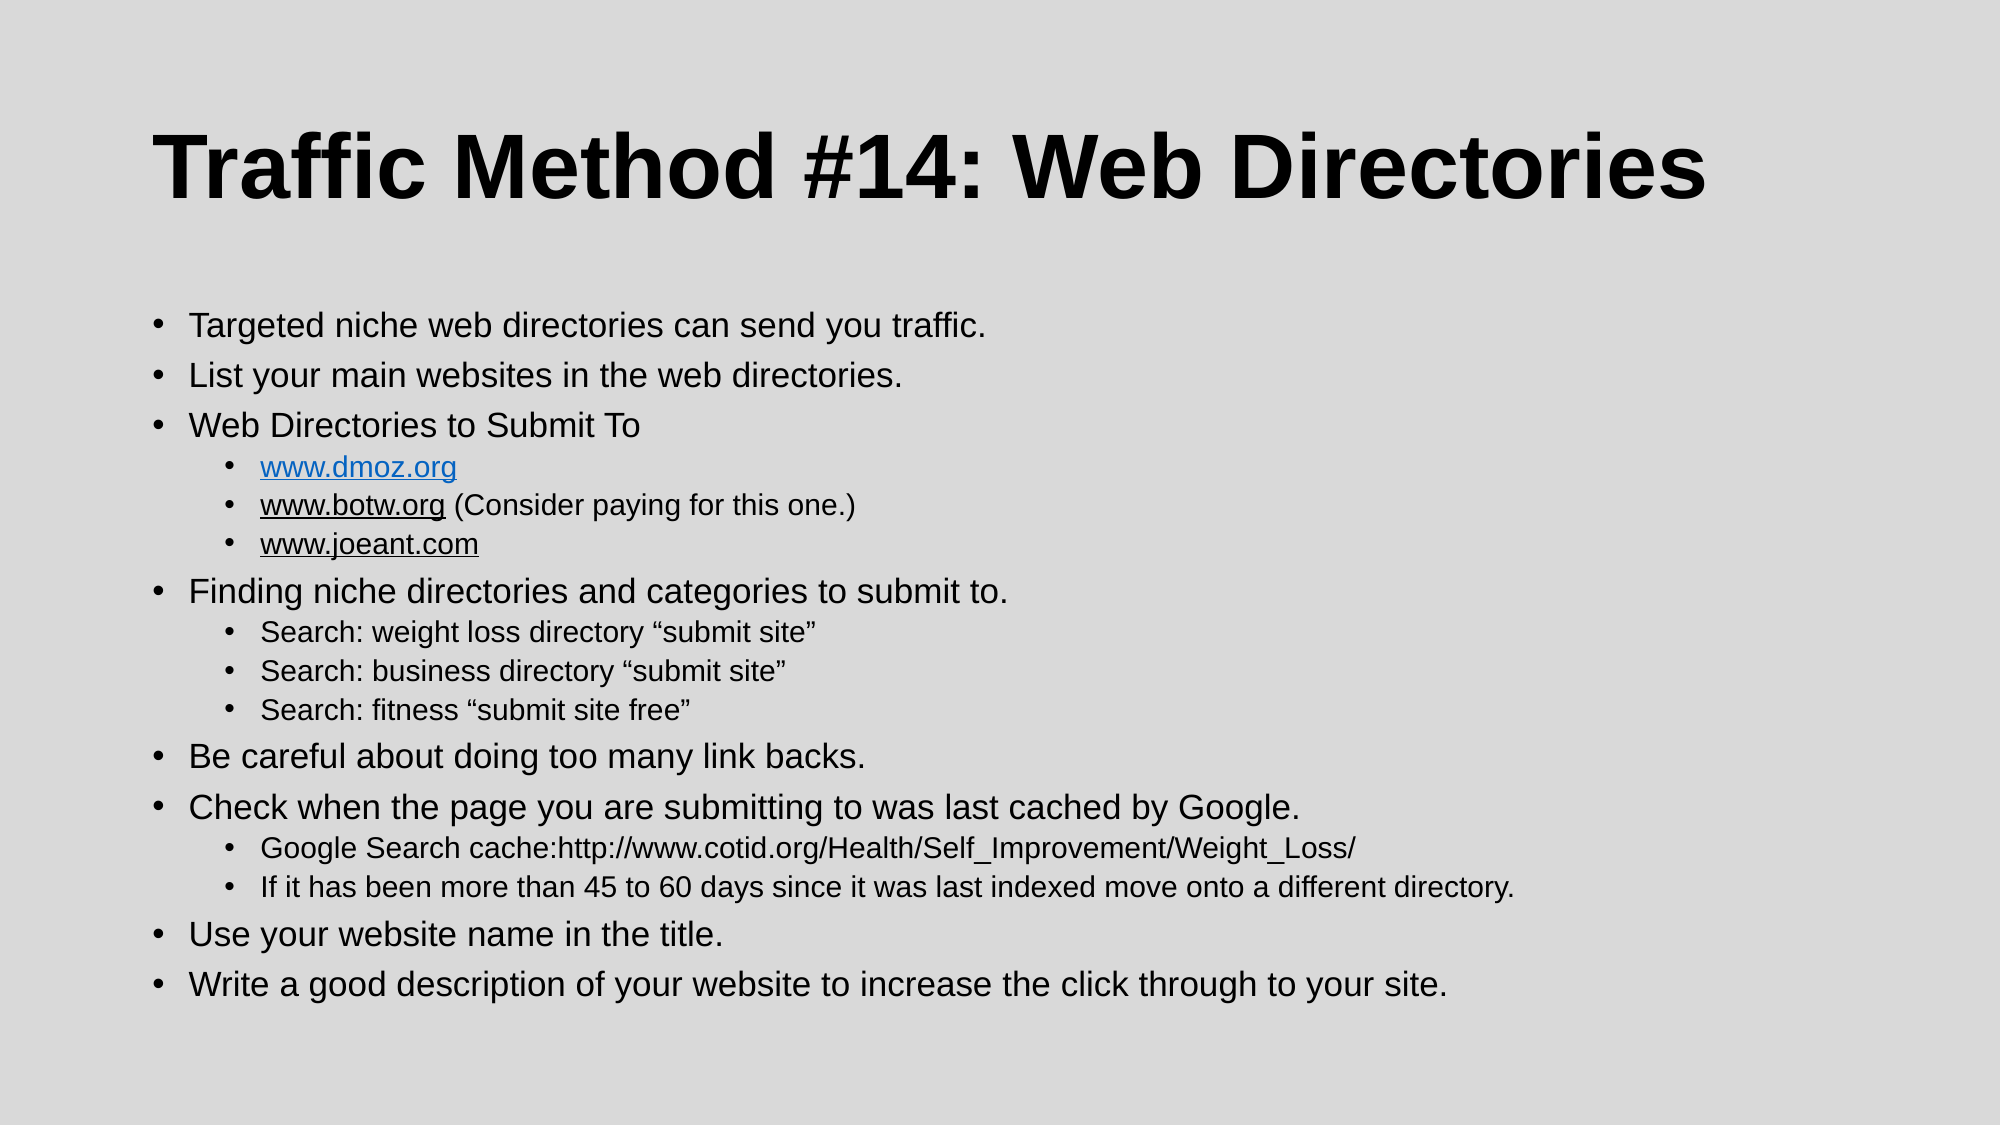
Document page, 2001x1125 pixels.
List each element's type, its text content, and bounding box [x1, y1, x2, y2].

list Targeted niche web directories can send you traffic. List your main websites in the web directories. Web Directories to Submit To www.dmoz.org www.botw.org (Consider paying for this one.) www.joeant.com Finding niche directories and categories to submit to. Search: weight loss directory “submit site” Search: business directory “submit site” Search: fitness “submit site free” Be careful about doing too many link backs. Check when the page you are submitting to was last cached by Google. Google Search cache:http://www.cotid.org/Health/Self_Improvement/Weight_Loss/ If it has been more than 45 to 60 days since it was last indexed move onto a different directory. Use your website name in the title. Write a good description of your website to increase the click through to your site. [137, 299, 1863, 1014]
title Traffic Method #14: Web Directories [137, 59, 1863, 278]
